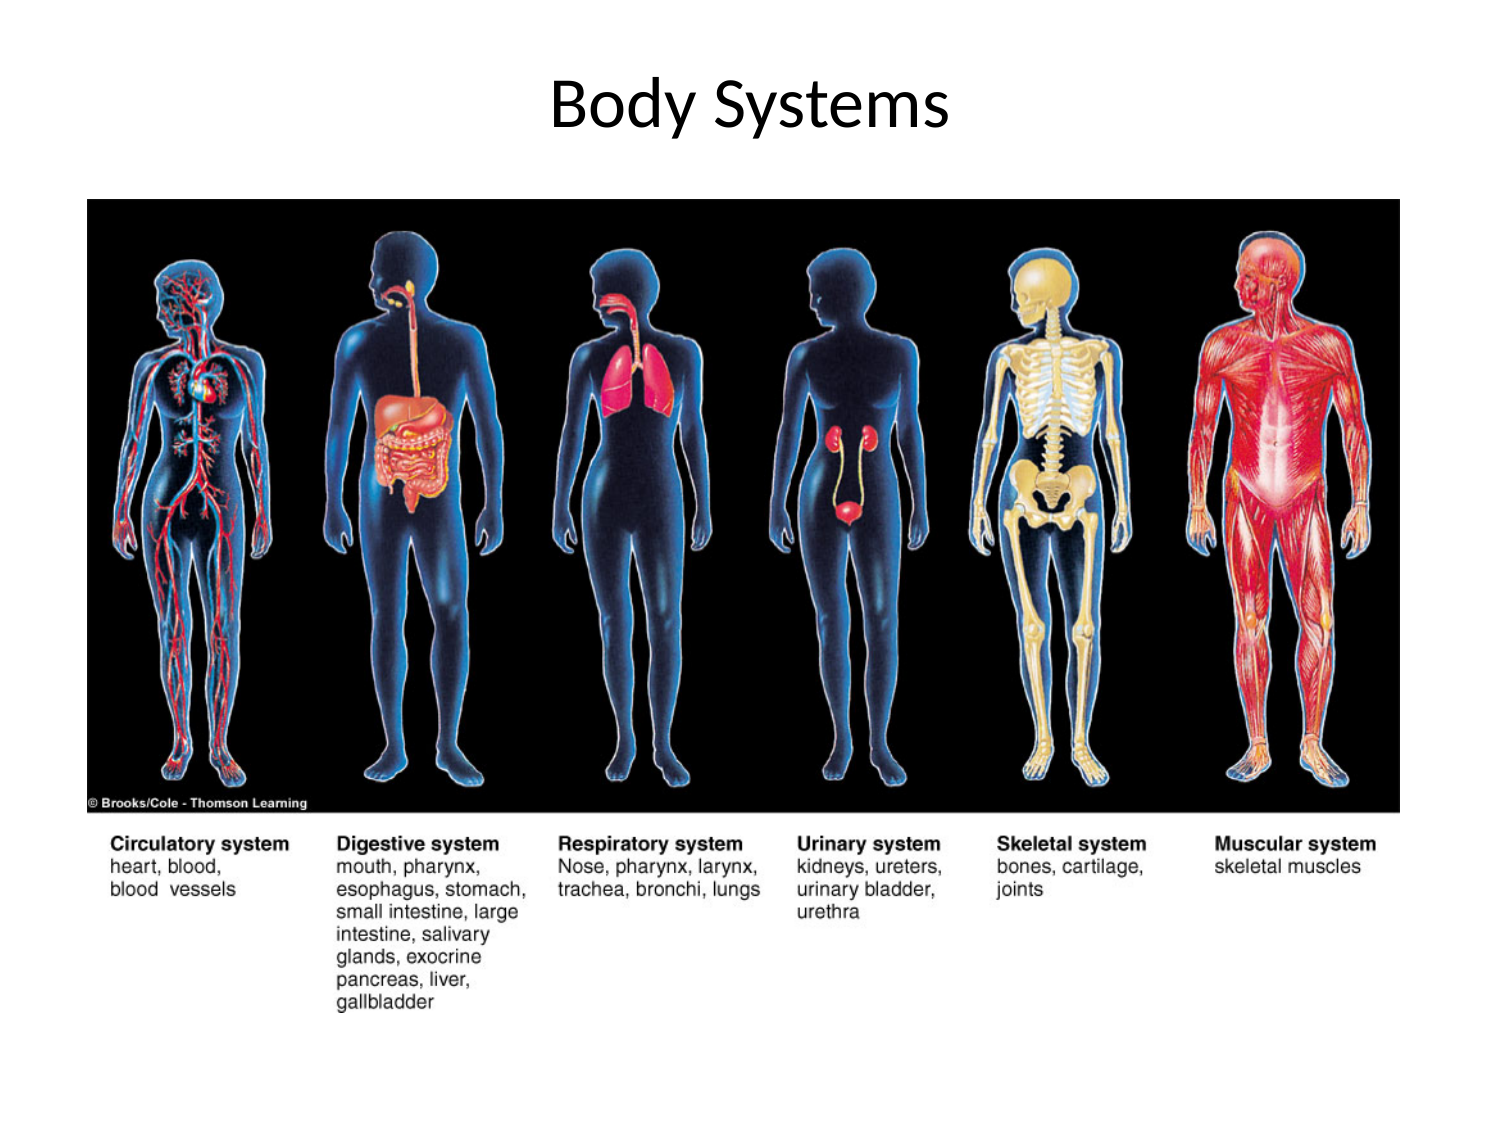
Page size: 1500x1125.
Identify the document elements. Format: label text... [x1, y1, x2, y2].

picture [87, 199, 1401, 1013]
title Body Systems [75, 47, 1425, 150]
